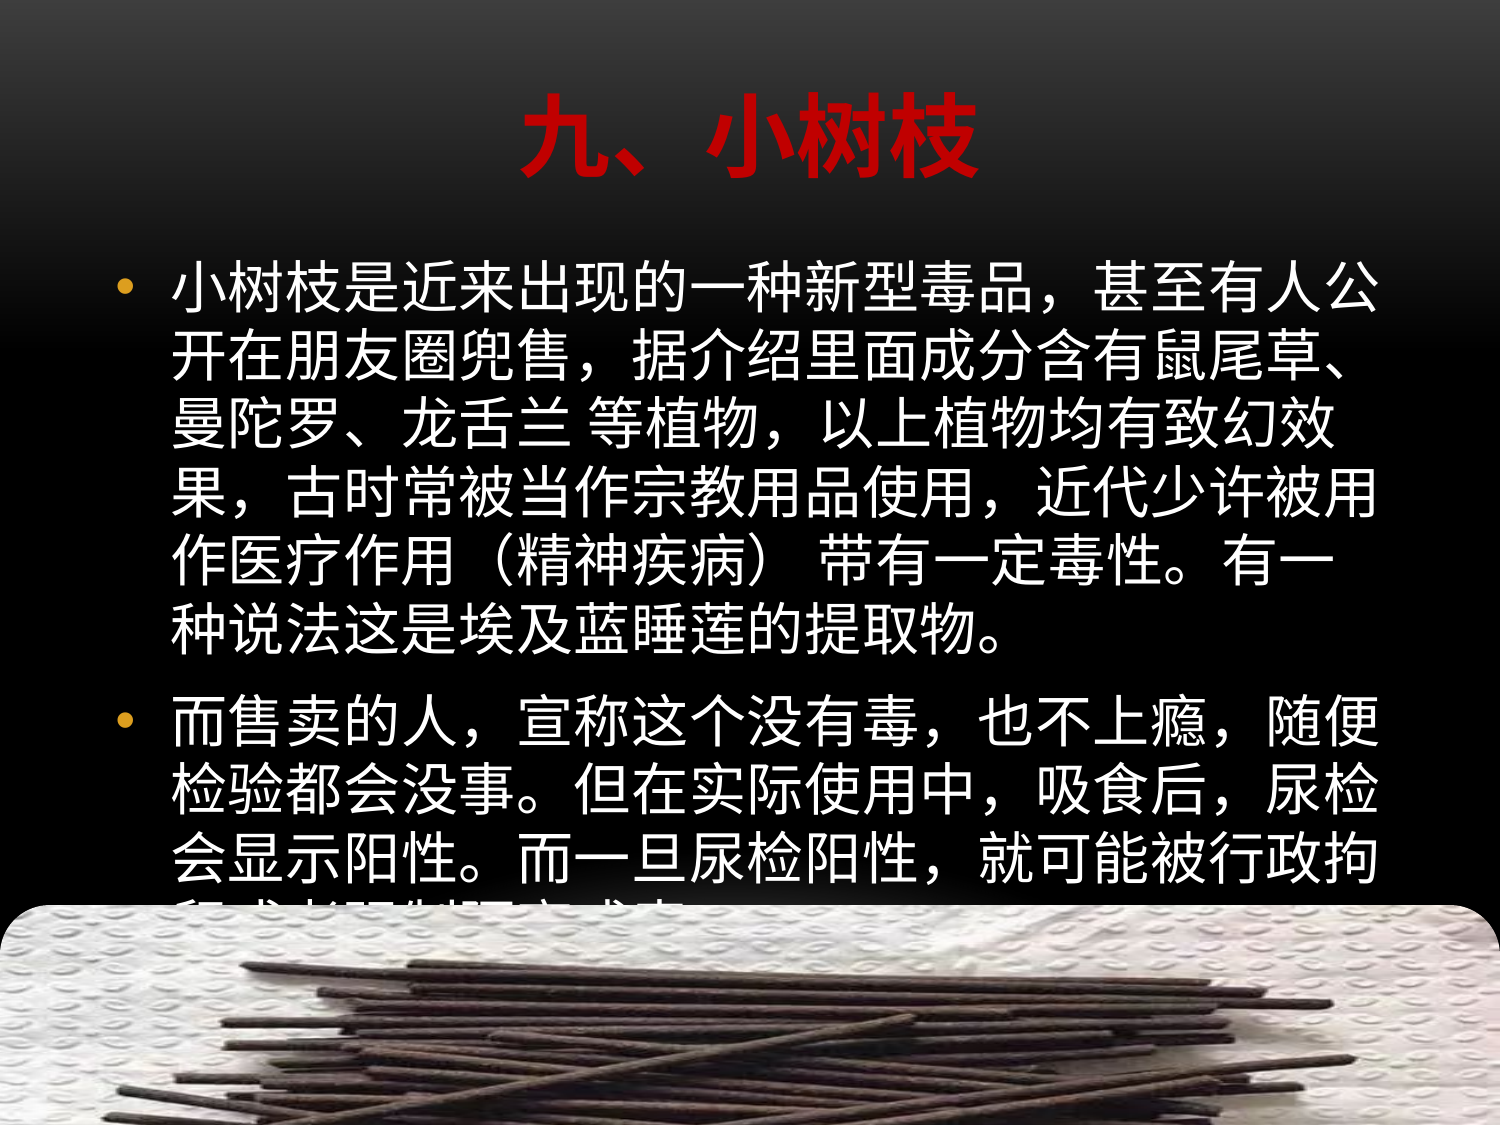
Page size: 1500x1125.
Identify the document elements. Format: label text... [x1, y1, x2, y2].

picture [0, 0, 1500, 1125]
list 小树枝是近来出现的一种新型毒品，甚至有人公开在朋友圈兜售，据介绍里面成分含有鼠尾草、曼陀罗、龙舌兰 等植物，以上植物均有致幻效果，古时常被当作宗教用品使用，近代少许被用作医疗作用（精神疾病） 带有一定毒性。有一种说法这是埃及蓝睡莲的提取物。 而售卖的人，宣称这个没有毒，也不上瘾，随便检验都会没事。但在实际使用中，吸食后，尿检会显示阳性。而一旦尿检阳性，就可能被行政拘留或者强制隔离戒毒。 [100, 243, 1401, 904]
title 九、小树枝 [99, 45, 1400, 197]
